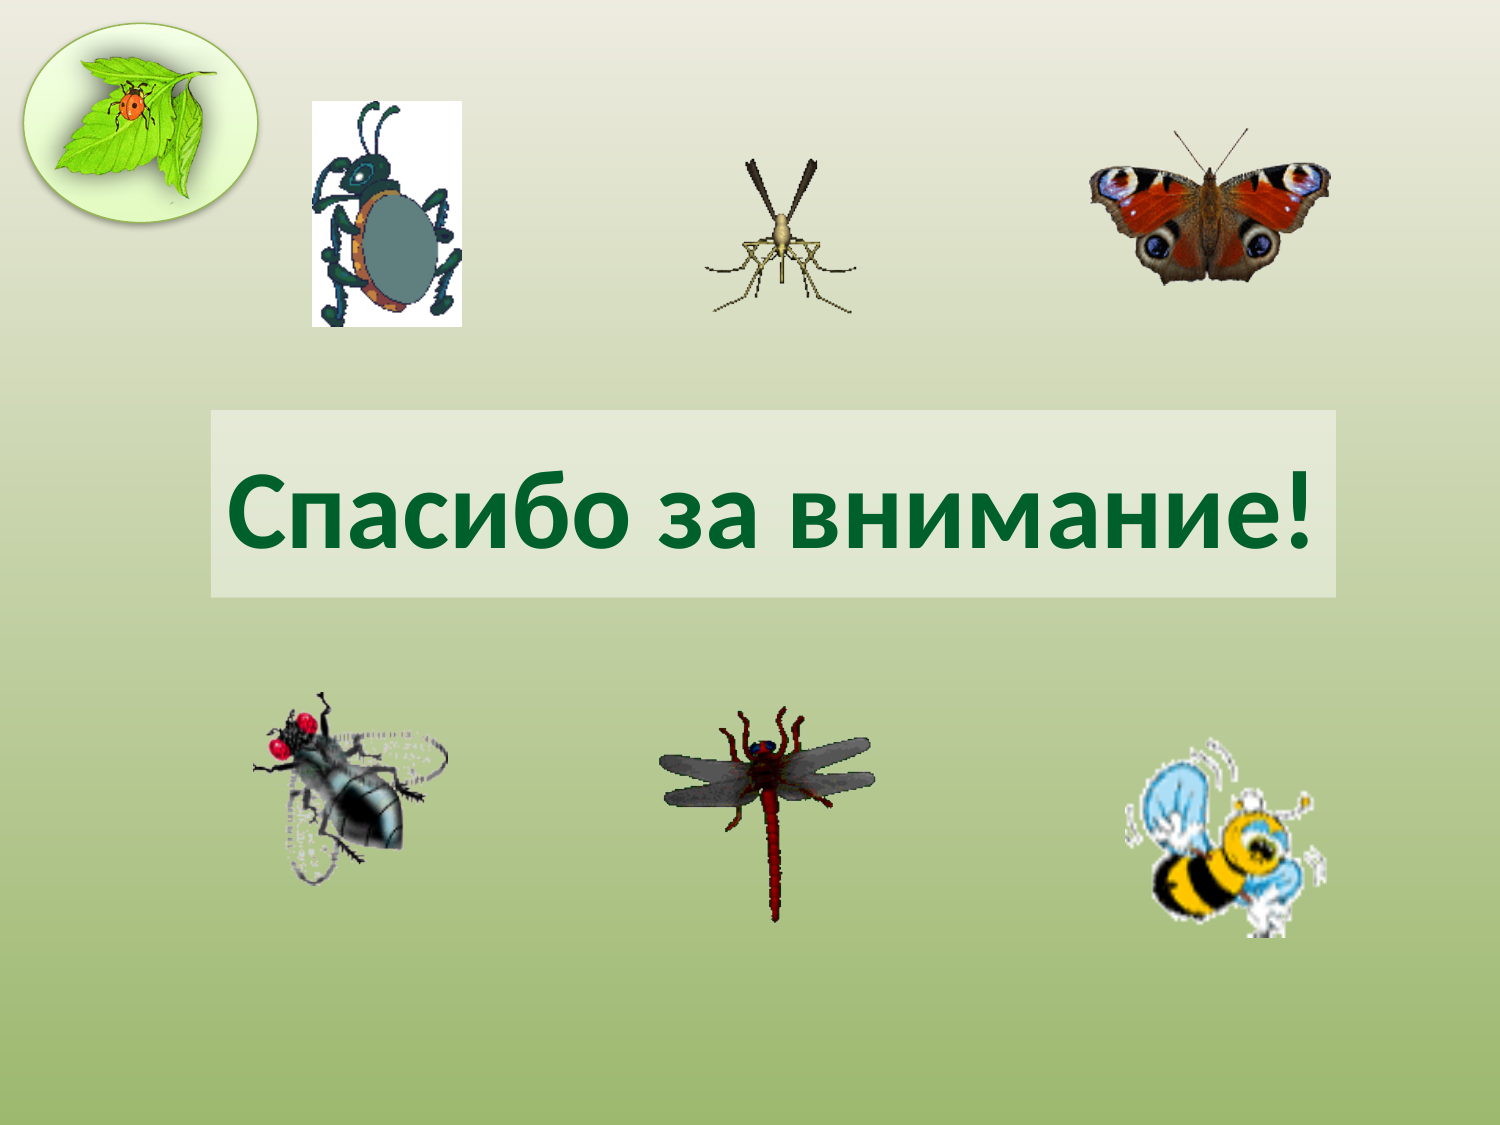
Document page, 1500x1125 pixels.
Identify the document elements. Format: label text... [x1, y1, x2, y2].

picture [655, 140, 907, 329]
title Спасибо за внимание! [210, 410, 1336, 598]
picture [253, 692, 448, 886]
picture [655, 702, 879, 929]
picture [1089, 128, 1331, 286]
picture [46, 35, 227, 211]
picture [1124, 726, 1343, 938]
picture [312, 101, 462, 327]
